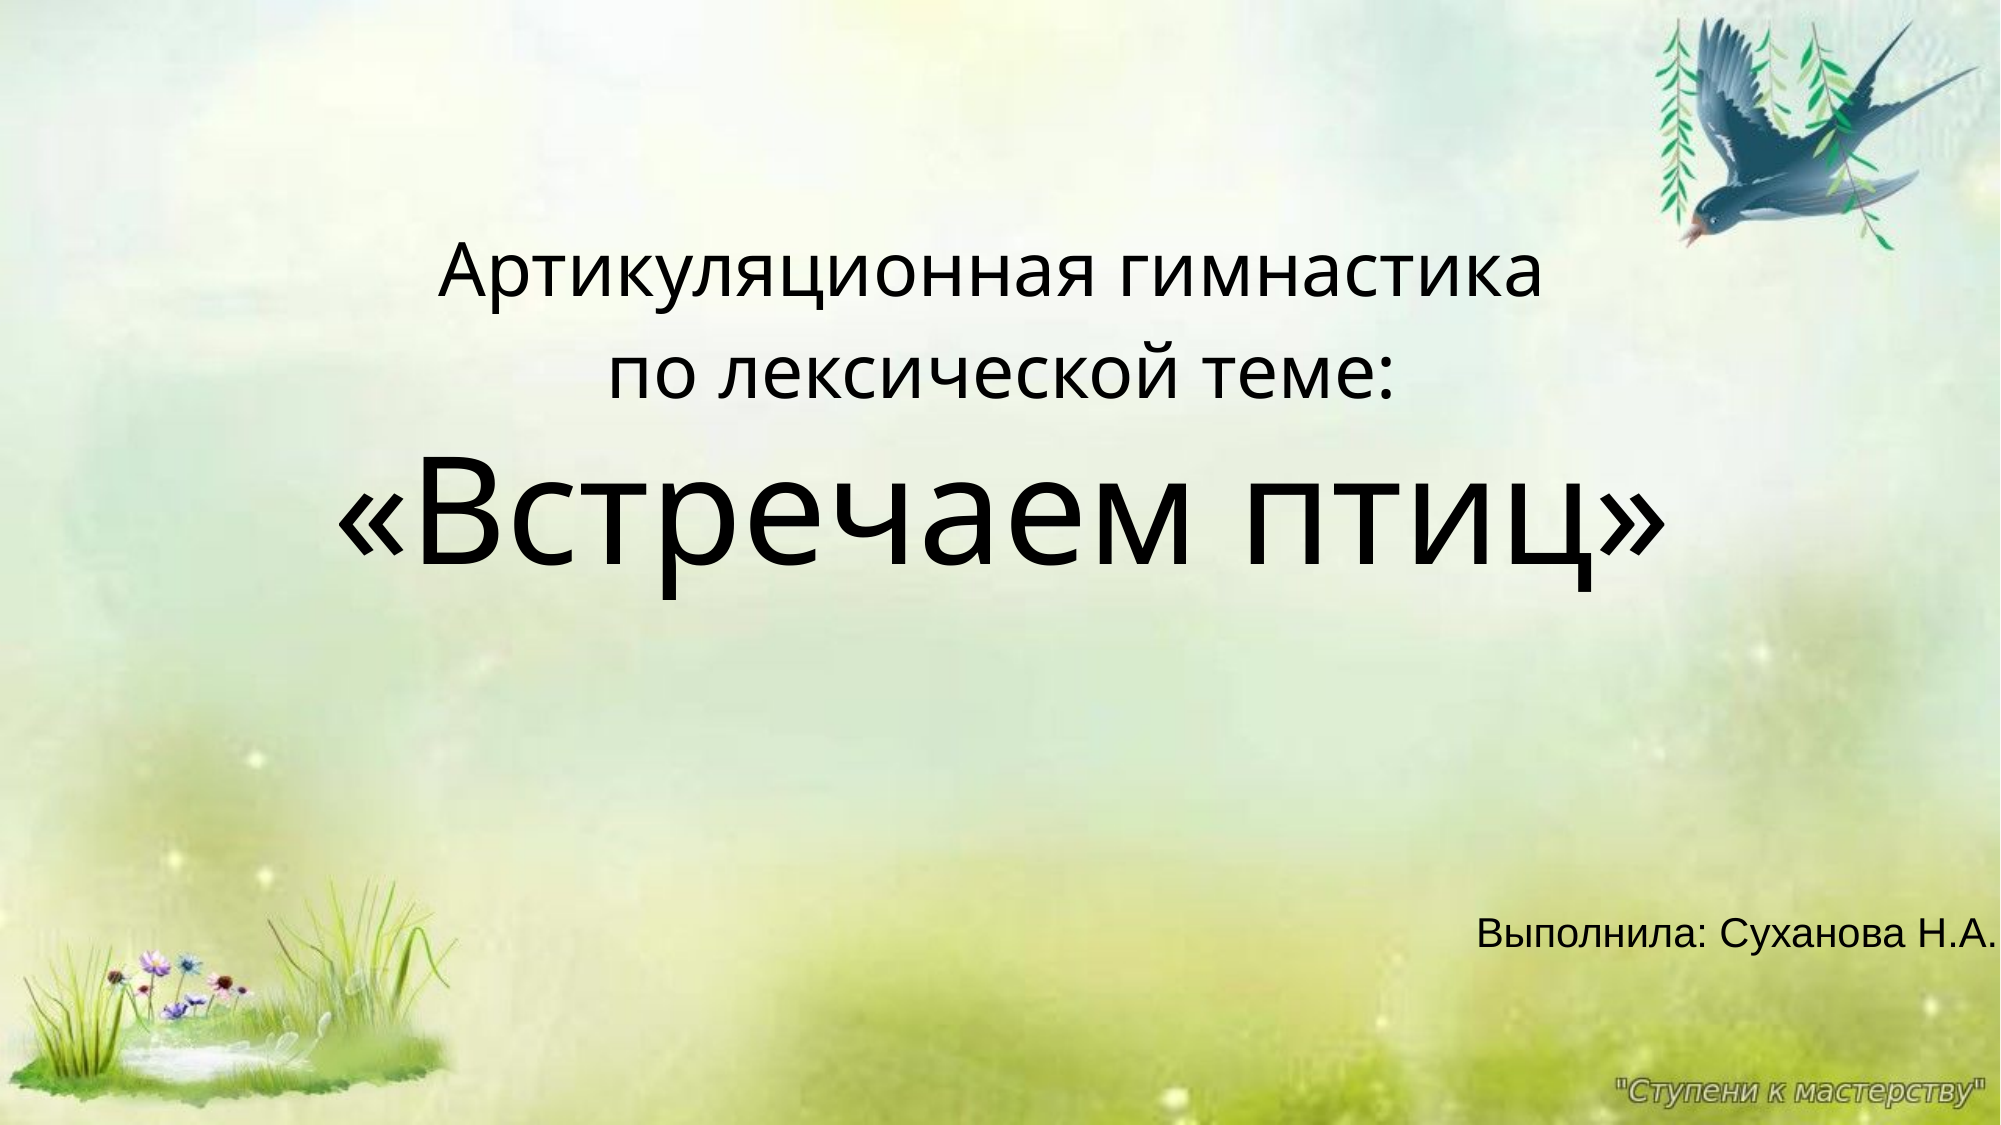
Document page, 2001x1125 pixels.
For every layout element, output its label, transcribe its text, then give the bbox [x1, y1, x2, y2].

text_box Артикуляционная гимнастика по лексической теме: «Встречаем птиц» [139, 224, 1865, 939]
picture [0, 0, 2001, 1125]
text_box Выполнила: Суханова Н.А. [1461, 904, 2000, 1122]
